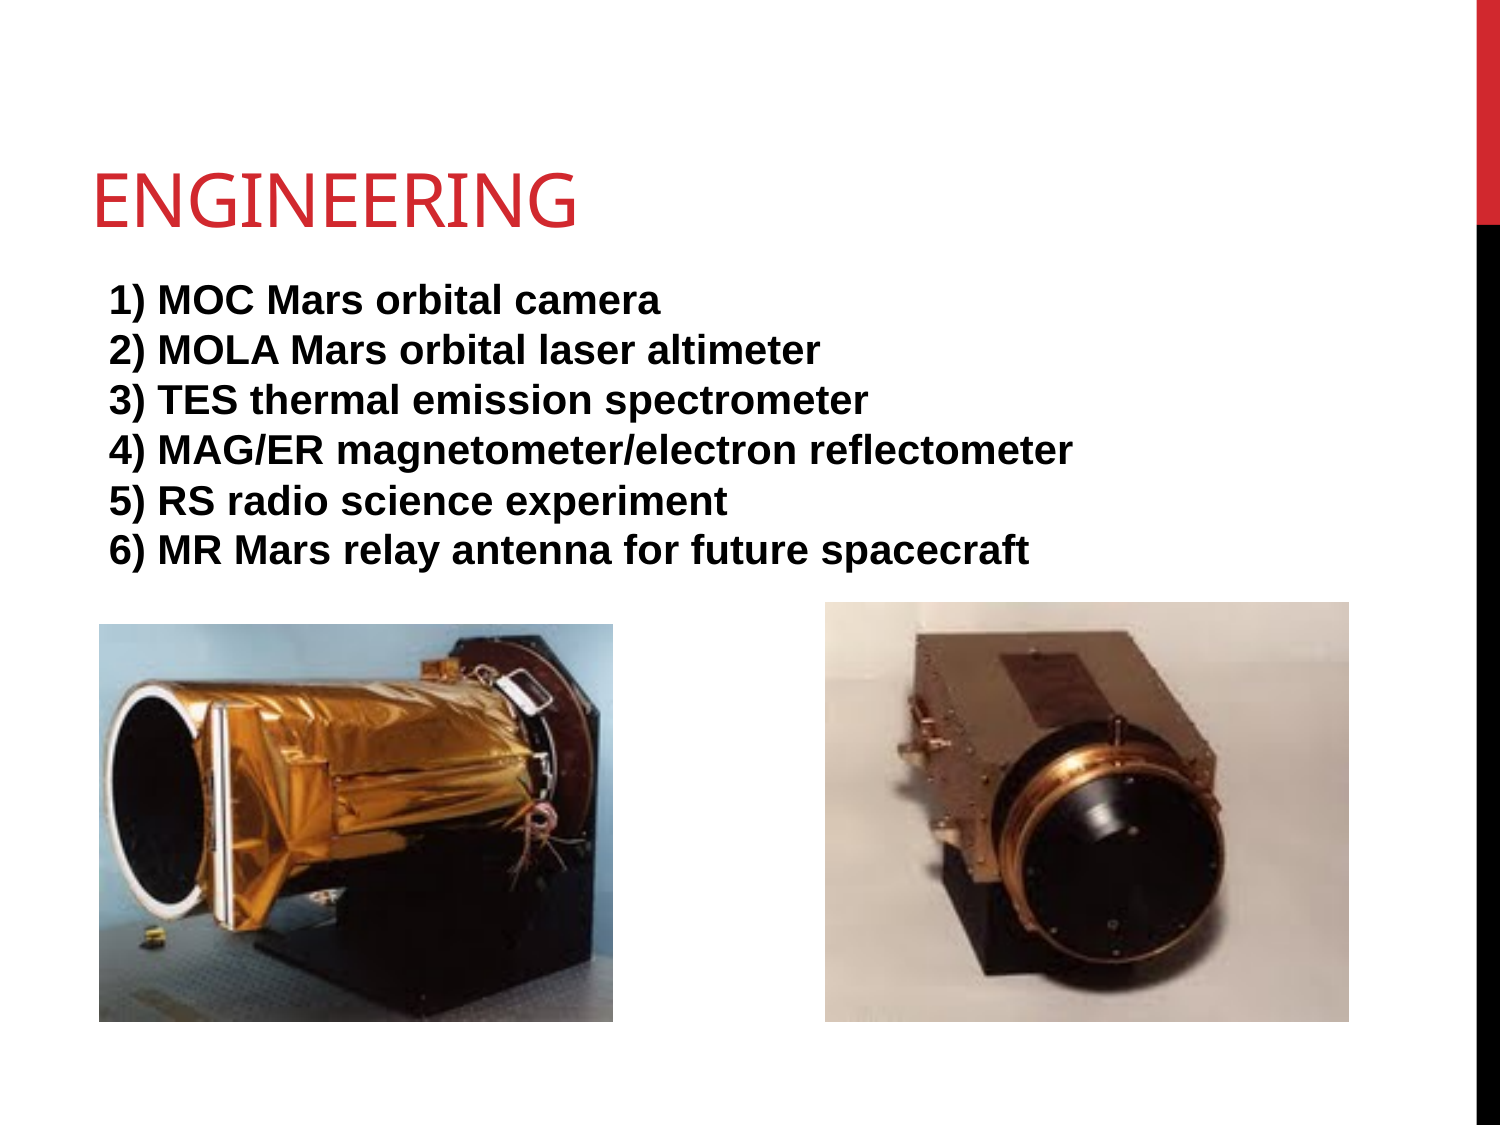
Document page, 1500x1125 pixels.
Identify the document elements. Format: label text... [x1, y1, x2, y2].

picture [824, 601, 1349, 1023]
list 1) MOC Mars orbital camera 2) MOLA Mars orbital laser altimeter 3) TES thermal emission spectrometer 4) MAG/ER magnetometer/electron reflectometer 5) RS radio science experiment 6) MR Mars relay antenna for future spacecraft [93, 265, 1363, 1022]
picture [99, 623, 613, 1023]
title Engineering [75, 25, 1025, 250]
